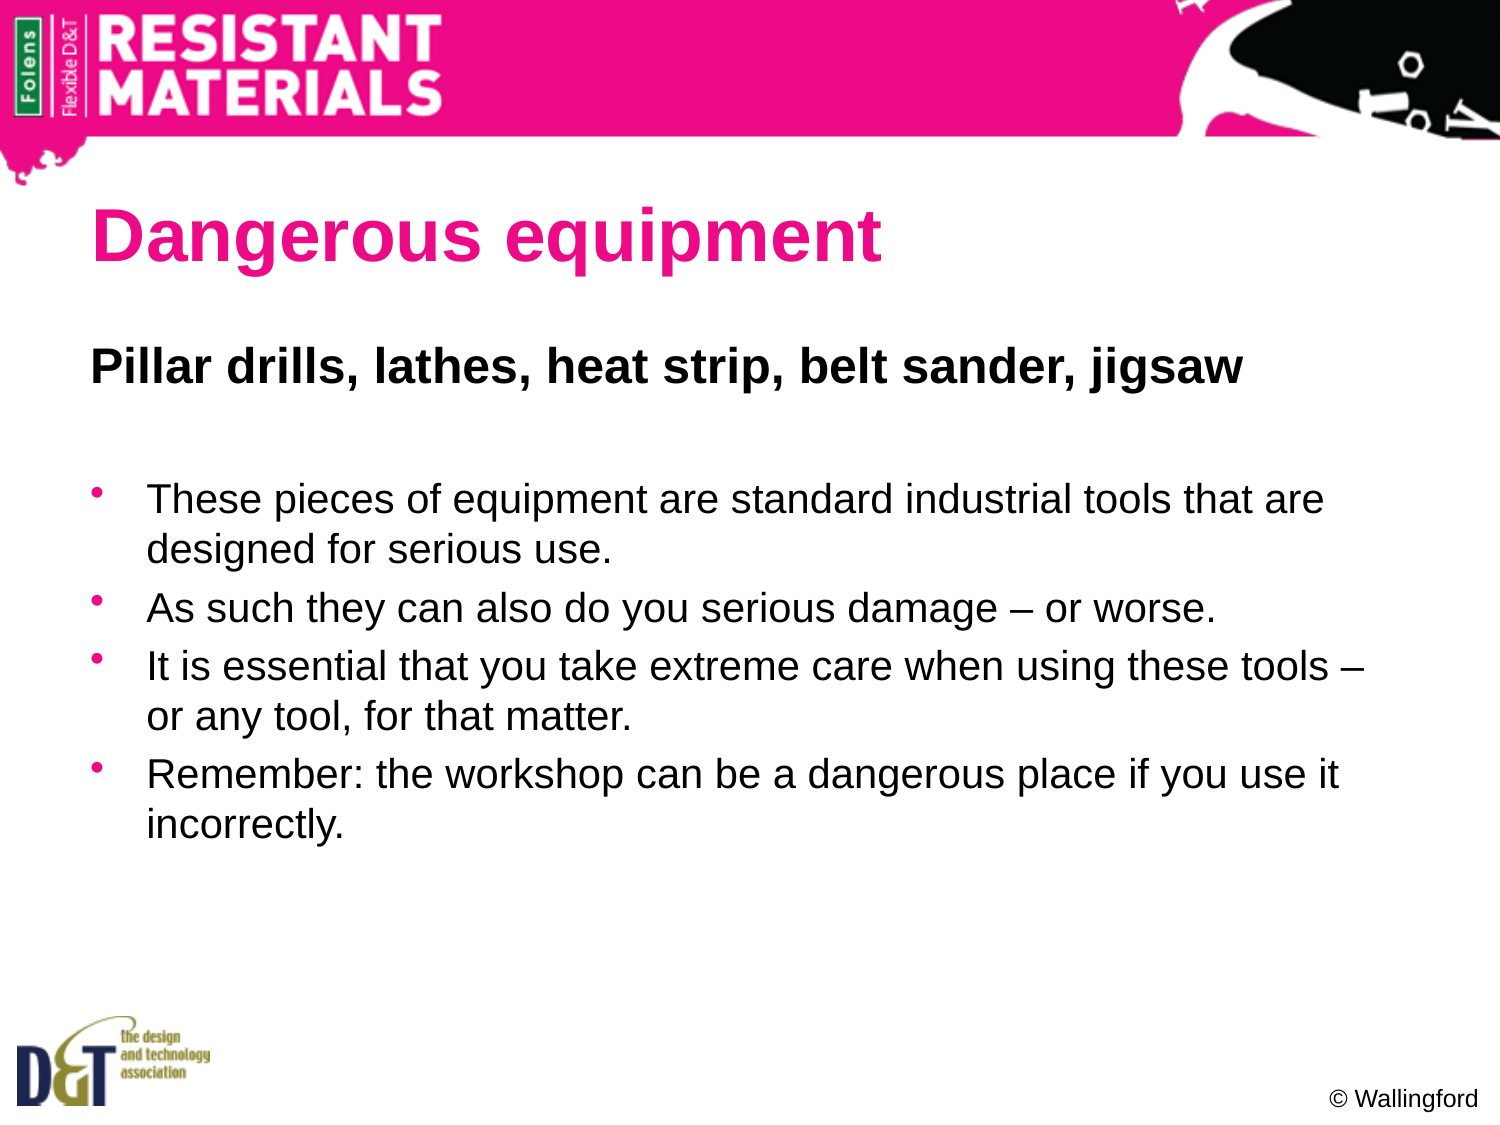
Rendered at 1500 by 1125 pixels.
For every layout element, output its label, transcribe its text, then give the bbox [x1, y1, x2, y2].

title Dangerous equipment [76, 160, 1427, 301]
list Pillar drills, lathes, heat strip, belt sander, jigsaw These pieces of equipment are standard industrial tools that are designed for serious use. As such they can also do you serious damage – or worse. It is essential that you take extreme care when using these tools – or any tool, for that matter. Remember: the workshop can be a dangerous place if you use it incorrectly. [75, 326, 1425, 1005]
picture [0, 0, 1500, 1125]
text_box © Wallingford [1257, 1074, 1495, 1125]
